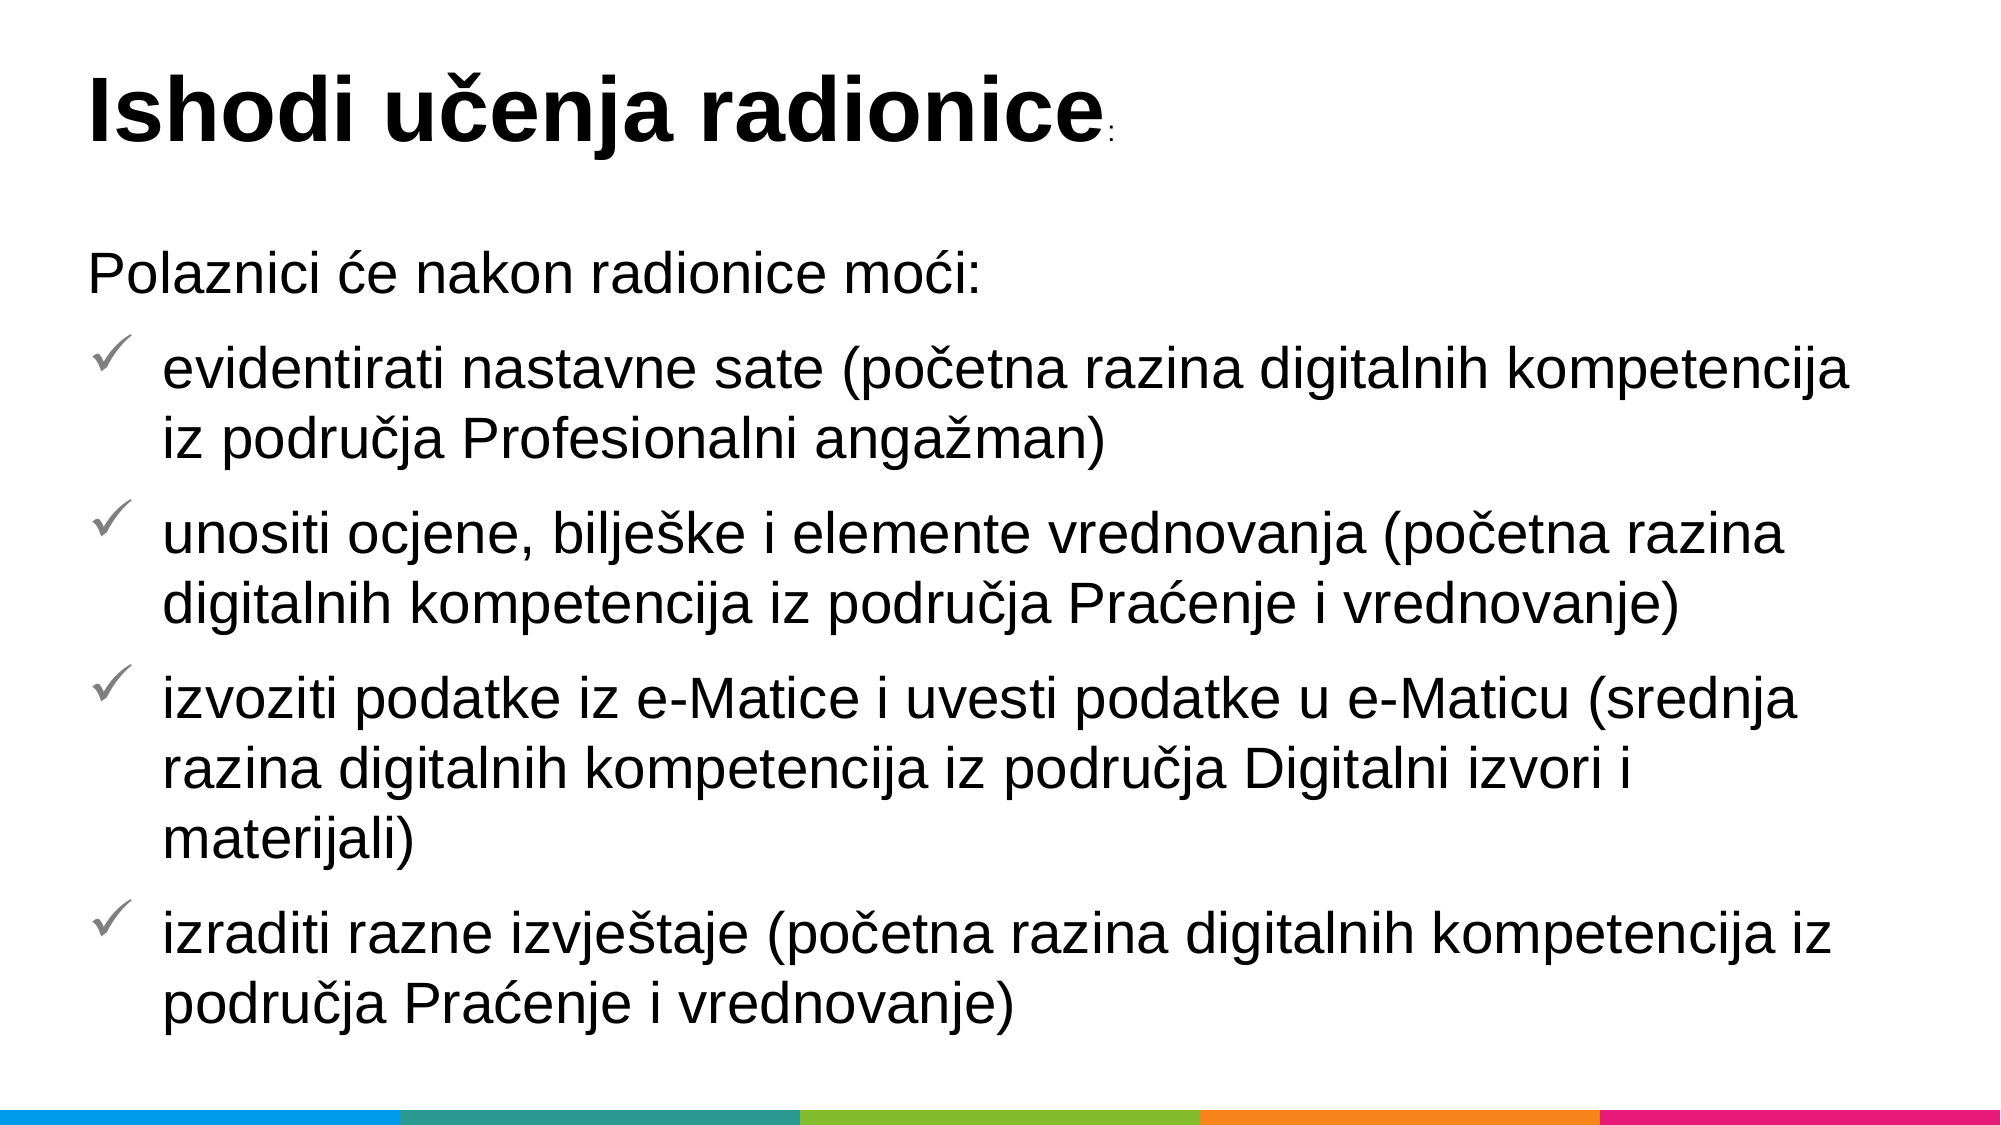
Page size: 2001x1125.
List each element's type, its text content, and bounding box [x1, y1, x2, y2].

text_box Polaznici će nakon radionice moći: evidentirati nastavne sate (početna razina digitalnih kompetencija iz područja Profesionalni angažman) unositi ocjene, bilješke i elemente vrednovanja (početna razina digitalnih kompetencija iz područja Praćenje i vrednovanje) izvoziti podatke iz e-Matice i uvesti podatke u e-Maticu (srednja razina digitalnih kompetencija iz područja Digitalni izvori i materijali) izraditi razne izvještaje (početna razina digitalnih kompetencija iz područja Praćenje i vrednovanje) [73, 228, 1874, 1043]
text_box Ishodi učenja radionice: [73, 41, 1462, 167]
